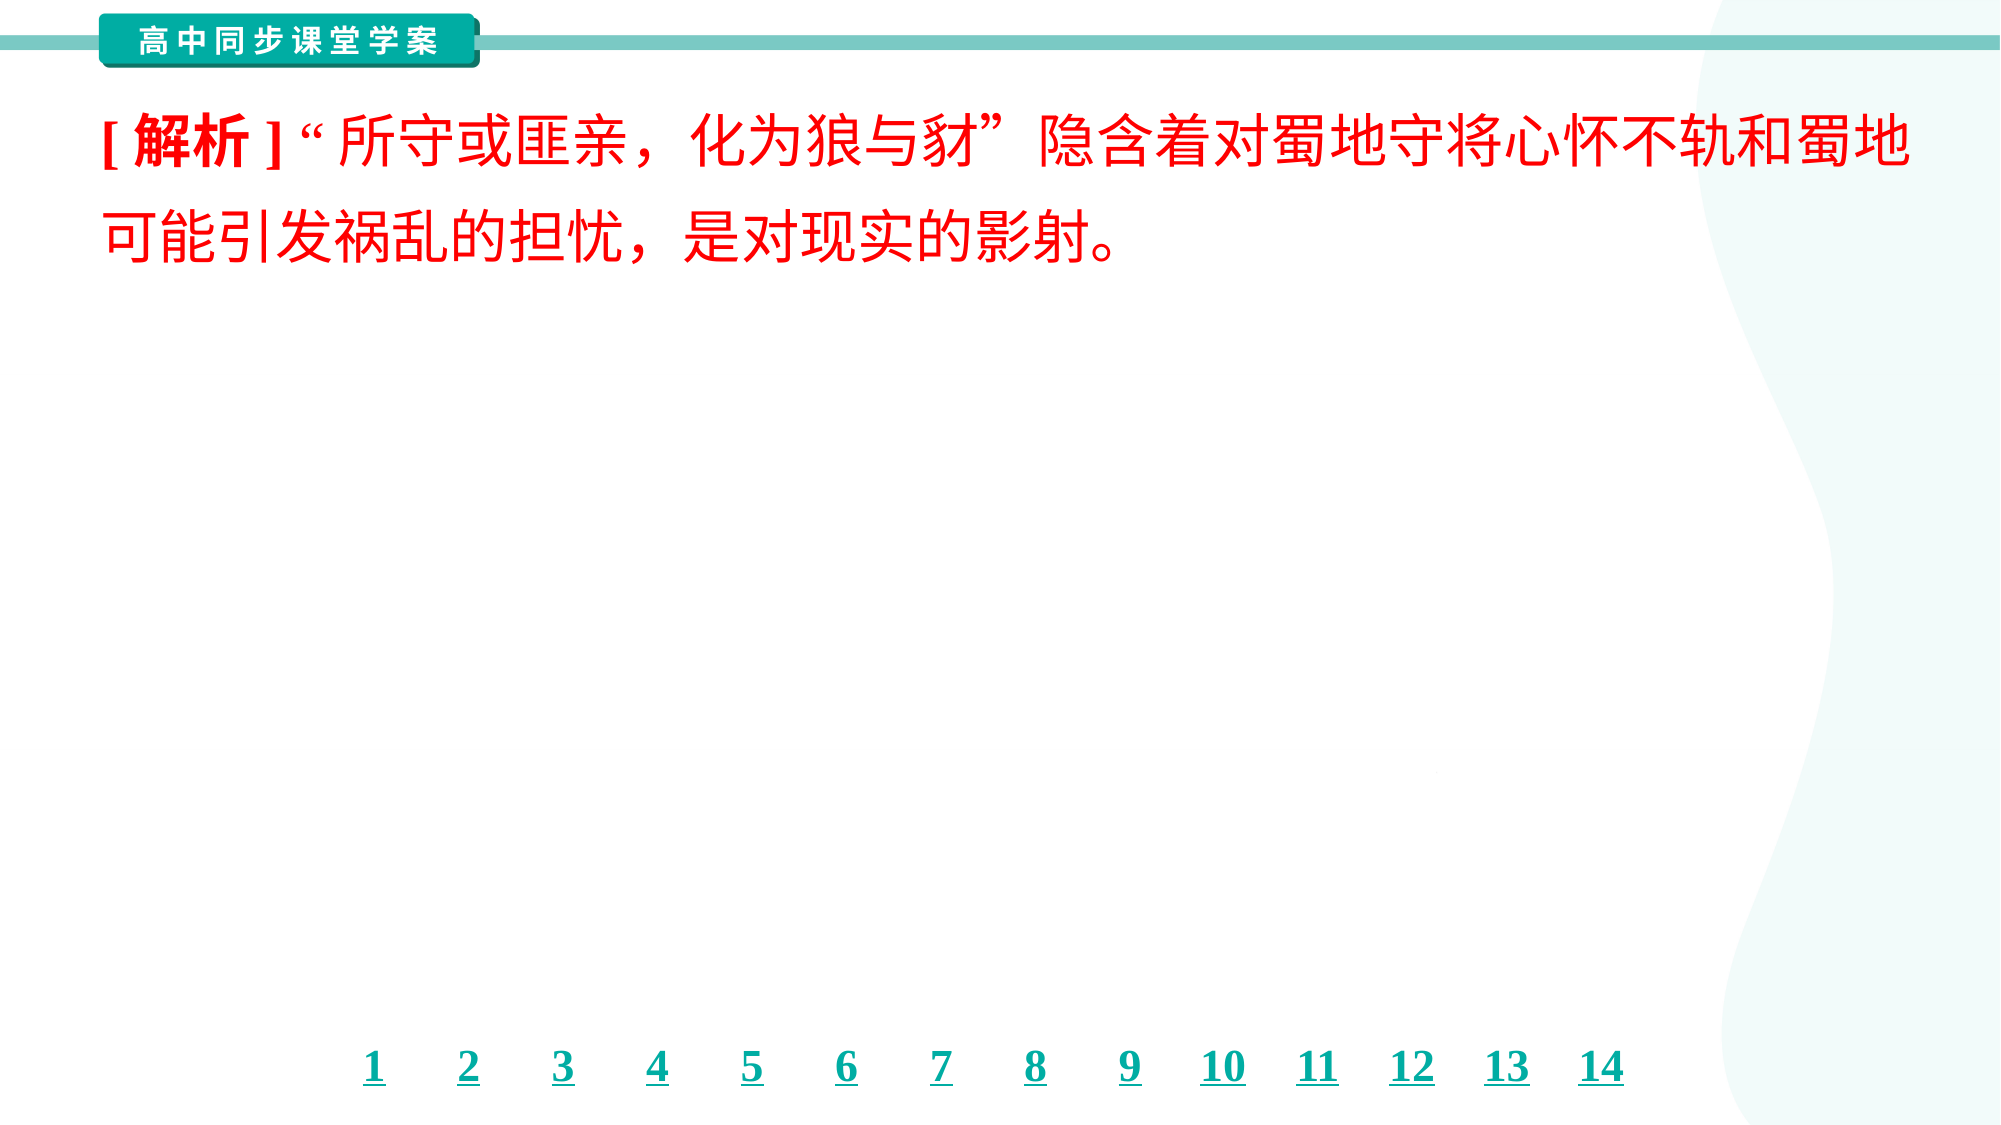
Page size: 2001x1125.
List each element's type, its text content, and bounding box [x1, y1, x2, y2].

text_box [解析] “所守或匪亲，化为狼与豺”隐含着对蜀地守将心怀不轨和蜀地 可能引发祸乱的担忧，是对现实的影射。 [100, 76, 1899, 262]
picture [0, 0, 2000, 1125]
